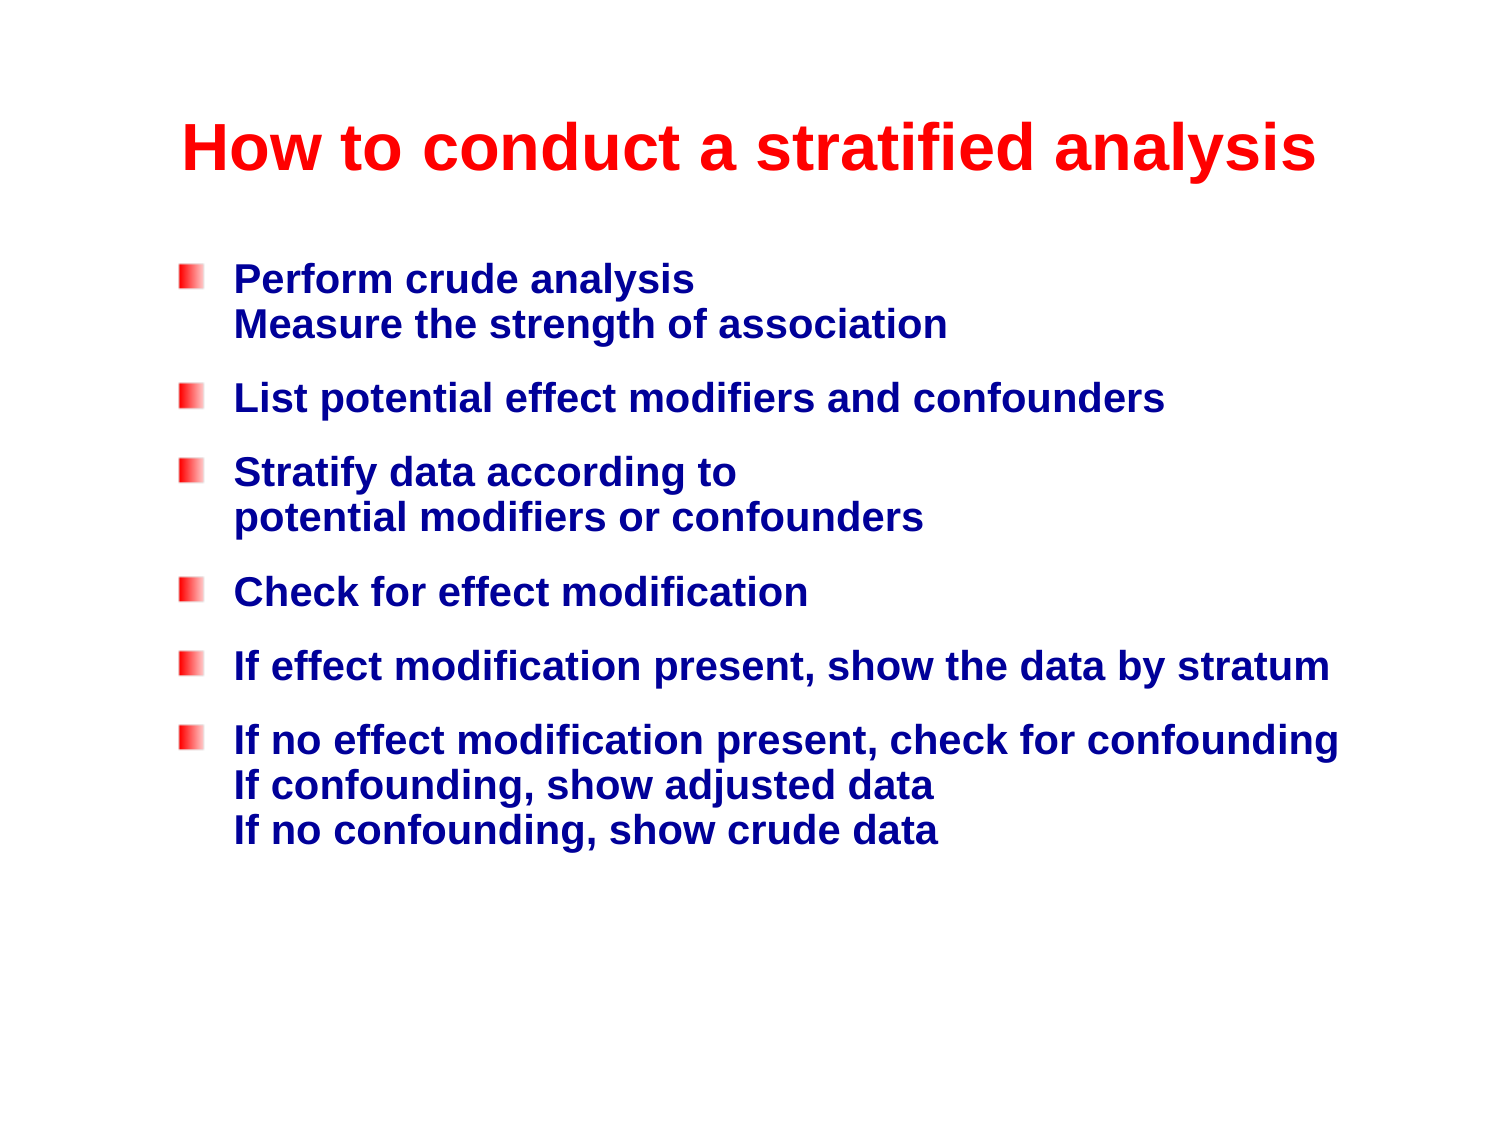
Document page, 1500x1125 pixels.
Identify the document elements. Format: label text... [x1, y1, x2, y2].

picture [177, 456, 207, 486]
picture [177, 262, 207, 292]
title How to conduct a stratified analysis [112, 49, 1388, 238]
list Perform crude analysis Measure the strength of association List potential effect modifiers and confounders Stratify data according to potential modifiers or confounders Check for effect modification If effect modification present, show the data by stratum If no effect modification present, check for confounding If confounding, show adjusted data If no confounding, show crude data [162, 249, 1388, 926]
picture [177, 723, 207, 753]
picture [177, 575, 207, 605]
picture [177, 649, 207, 679]
picture [177, 381, 207, 412]
